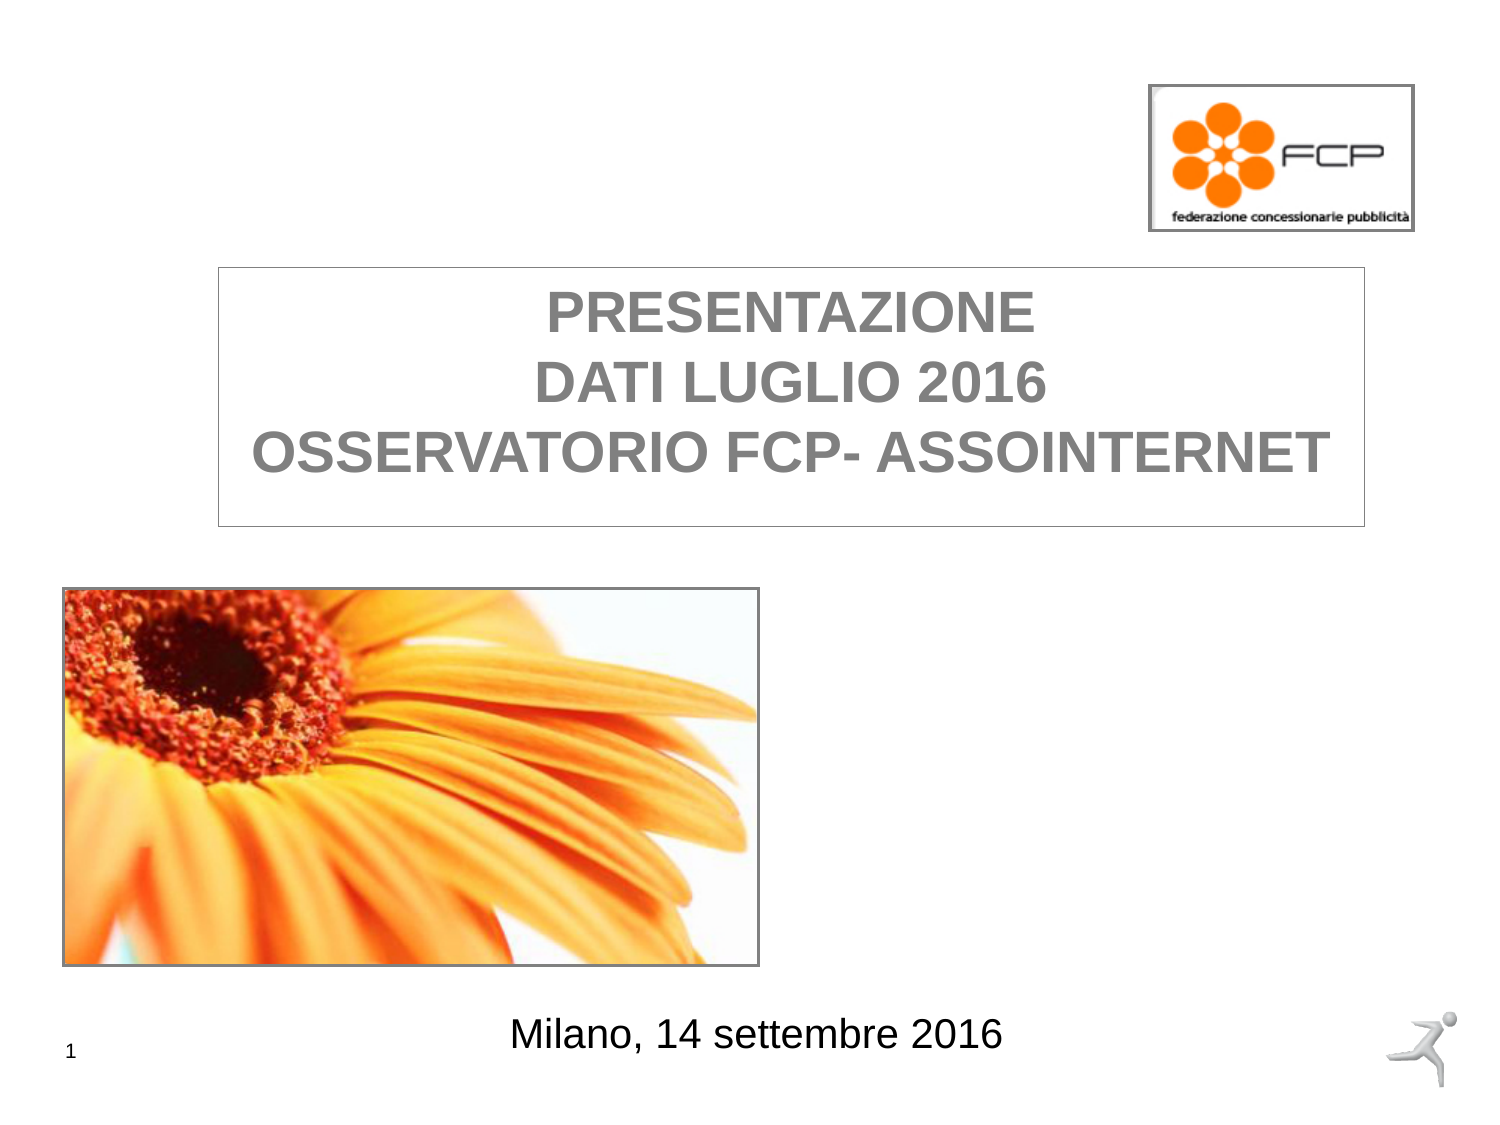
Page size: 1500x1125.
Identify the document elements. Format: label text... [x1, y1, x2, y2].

title PRESENTAZIONE DATI LUGLIO 2016 OSSERVATORIO FCP- ASSOINTERNET [218, 267, 1365, 527]
picture [64, 589, 757, 965]
picture [1366, 990, 1476, 1109]
subtitle [289, 964, 1103, 1071]
picture [1151, 86, 1412, 229]
text_box Milano, 14 settembre 2016 [349, 999, 1164, 1106]
